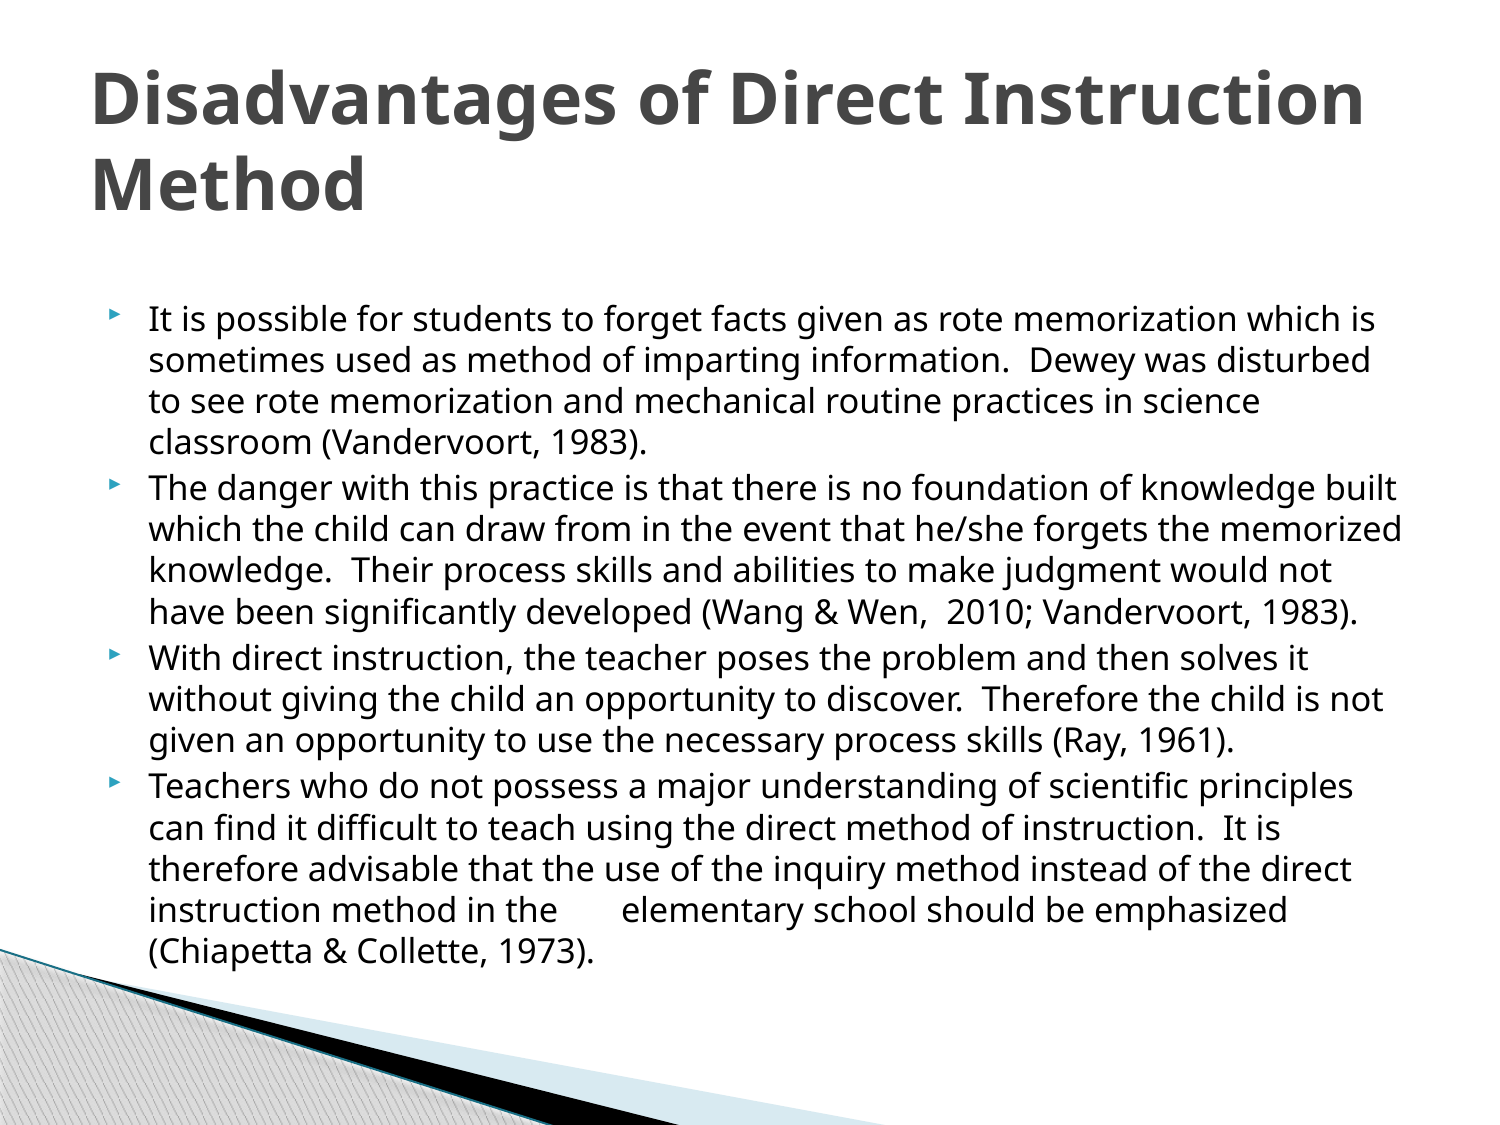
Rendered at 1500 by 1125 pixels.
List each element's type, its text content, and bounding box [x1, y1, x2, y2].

list It is possible for students to forget facts given as rote memorization which is sometimes used as method of imparting information. Dewey was disturbed to see rote memorization and mechanical routine practices in science classroom (Vandervoort, 1983). The danger with this practice is that there is no foundation of knowledge built which the child can draw from in the event that he/she forgets the memorized knowledge. Their process skills and abilities to make judgment would not have been significantly developed (Wang & Wen, 2010; Vandervoort, 1983). With direct instruction, the teacher poses the problem and then solves it without giving the child an opportunity to discover. Therefore the child is not given an opportunity to use the necessary process skills (Ray, 1961). Teachers who do not possess a major understanding of scientific principles can find it difficult to teach using the direct method of instruction. It is therefore advisable that the use of the inquiry method instead of the direct instruction method in the elementary school should be emphasized (Chiapetta & Collette, 1973). [75, 243, 1425, 986]
title Disadvantages of Direct Instruction Method [75, 45, 1425, 233]
